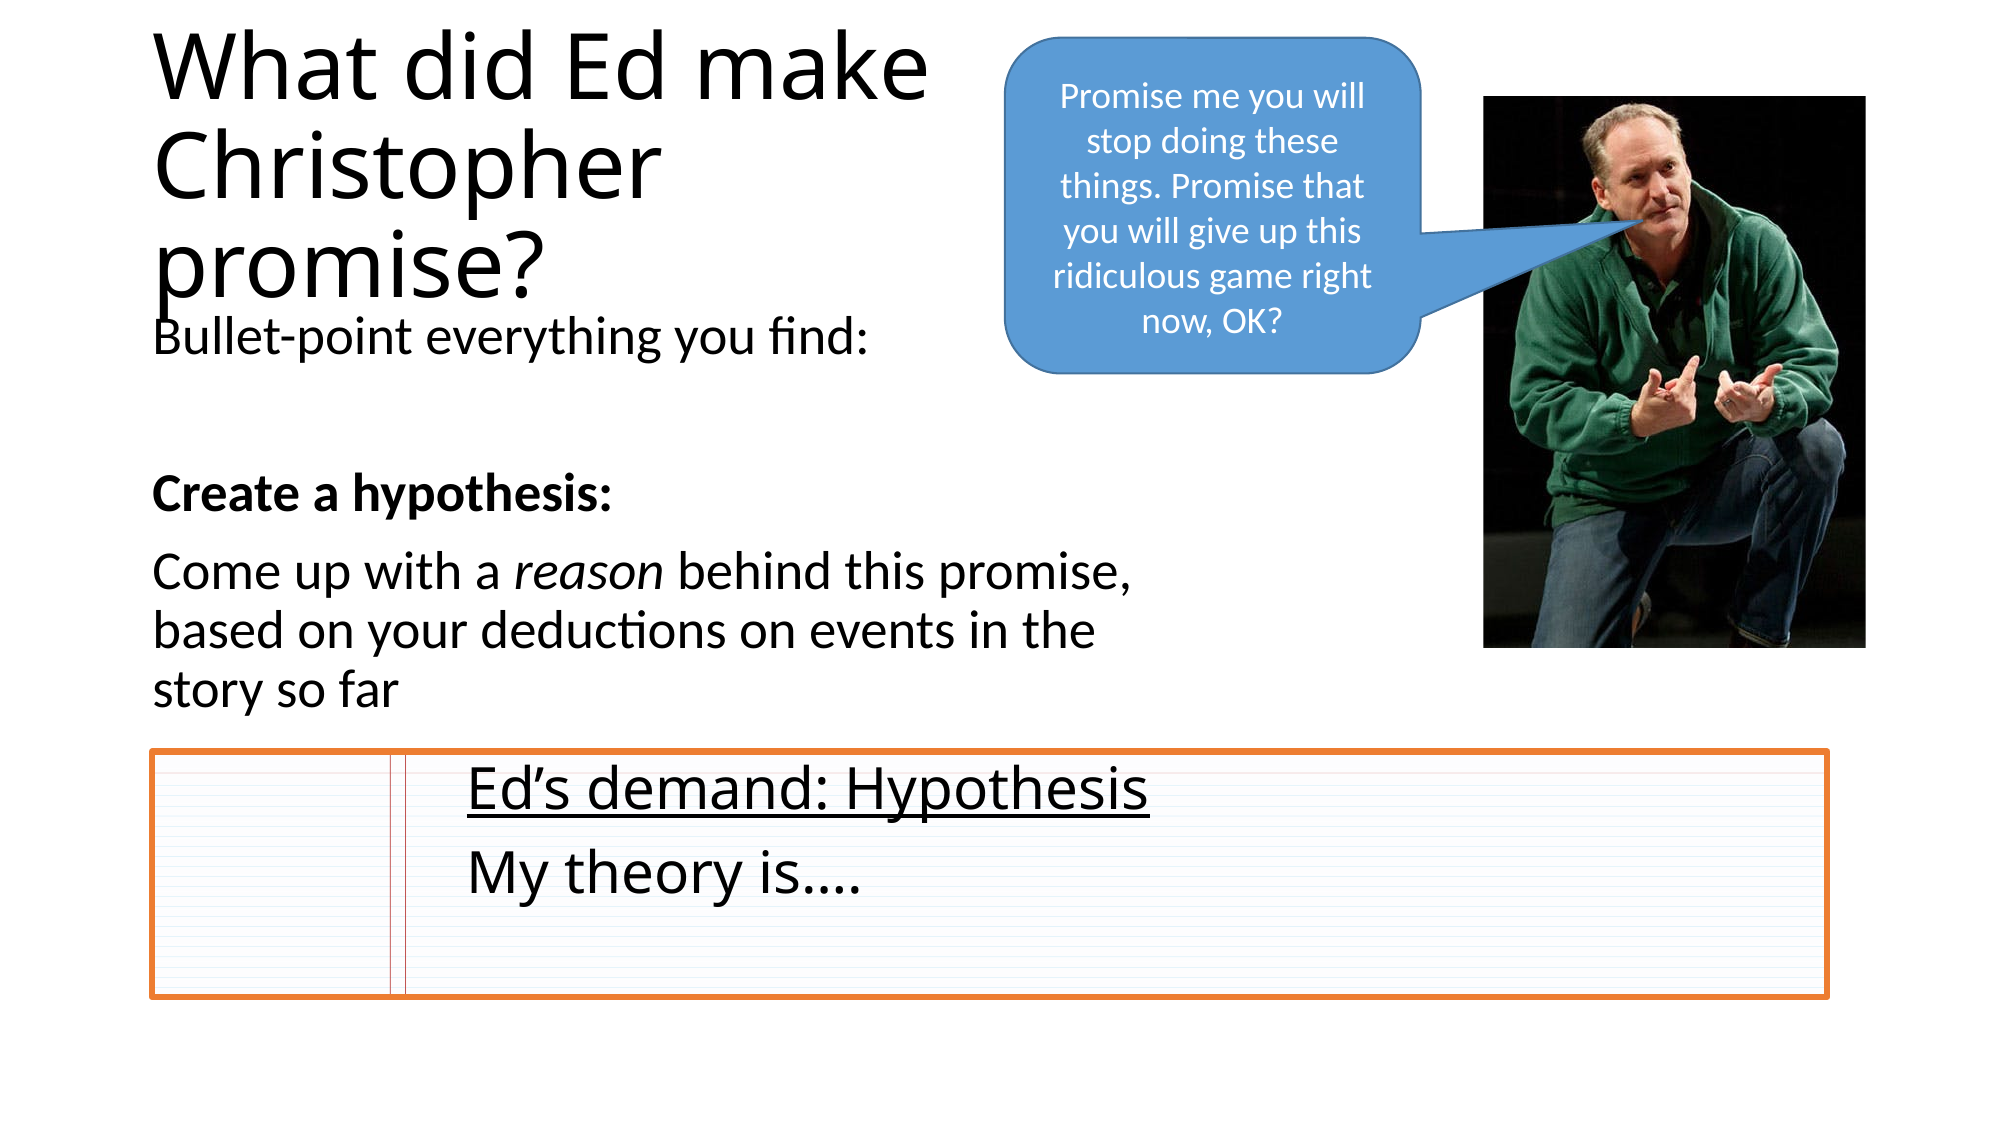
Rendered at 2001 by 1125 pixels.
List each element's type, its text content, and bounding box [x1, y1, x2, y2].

text_box Ed’s demand: Hypothesis My theory is…. [151, 751, 1828, 997]
picture [1483, 96, 1866, 648]
title What did Ed make Christopher promise? [137, 59, 992, 278]
list Bullet-point everything you find: Create a hypothesis: Come up with a reason behind this promise, based on your deductions on events in the story so far [137, 299, 1226, 730]
text_box Promise me you will stop doing these things. Promise that you will give up this ridiculous game right now, OK? [1003, 36, 1483, 375]
